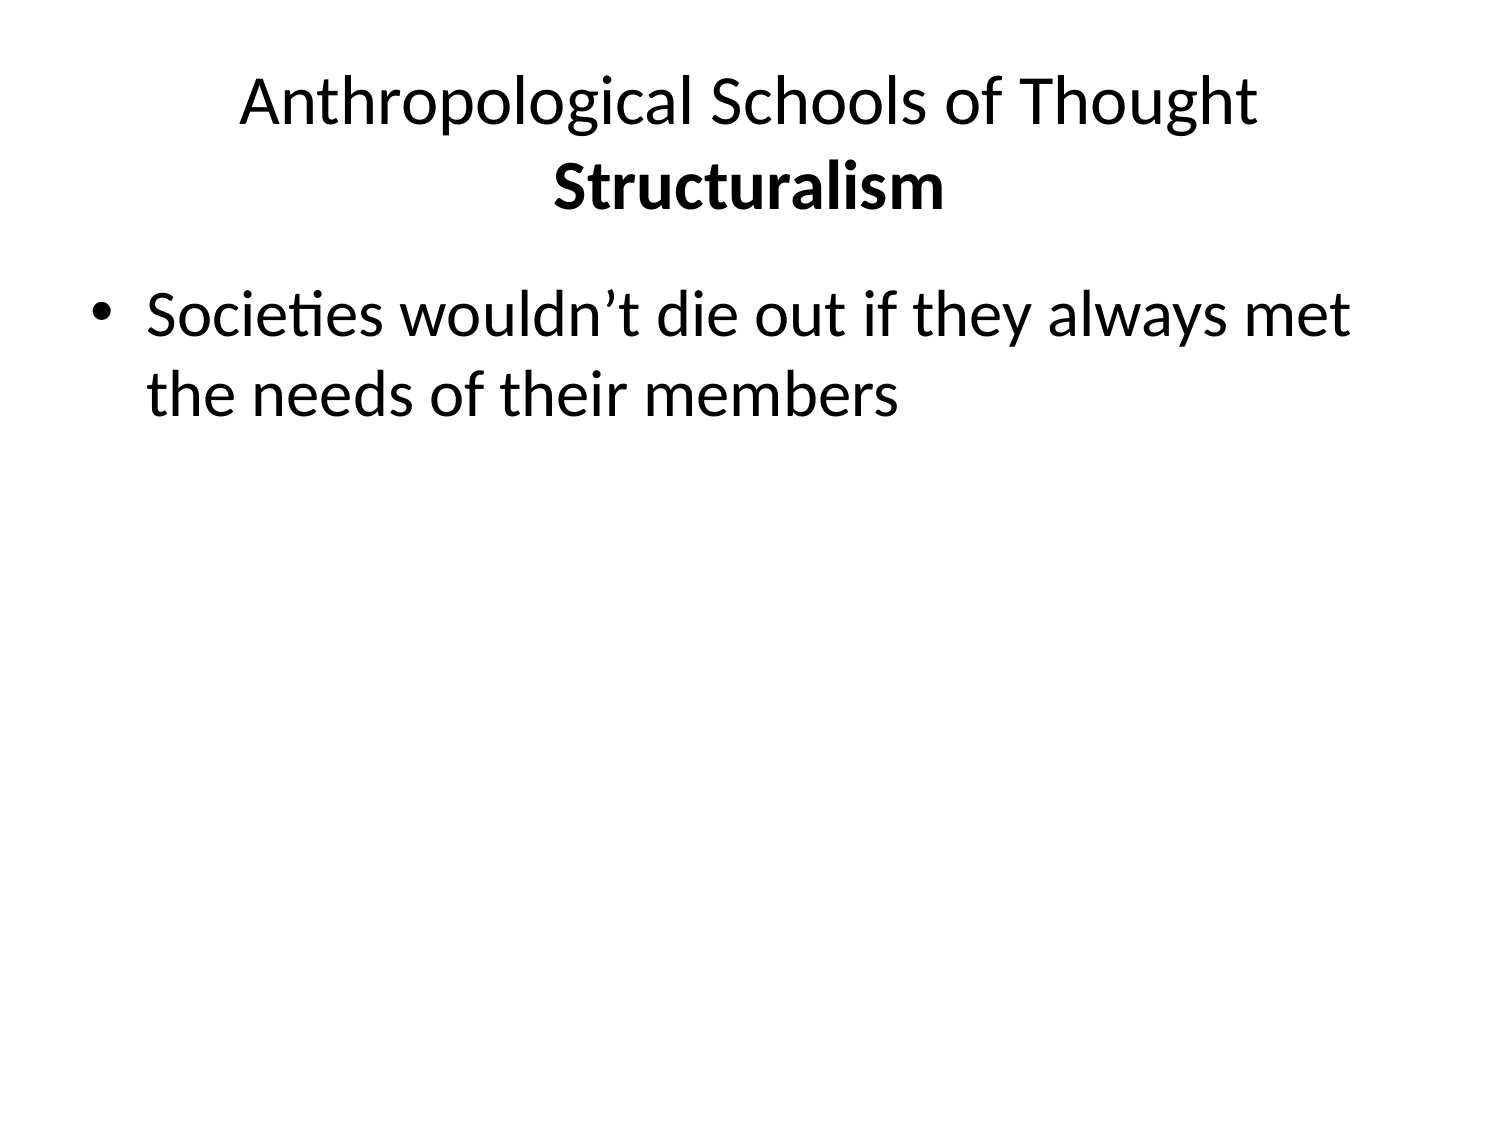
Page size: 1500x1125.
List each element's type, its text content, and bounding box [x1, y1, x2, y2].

title Anthropological Schools of Thought Structuralism [75, 45, 1425, 233]
list Societies wouldn’t die out if they always met the needs of their members [75, 262, 1425, 1005]
